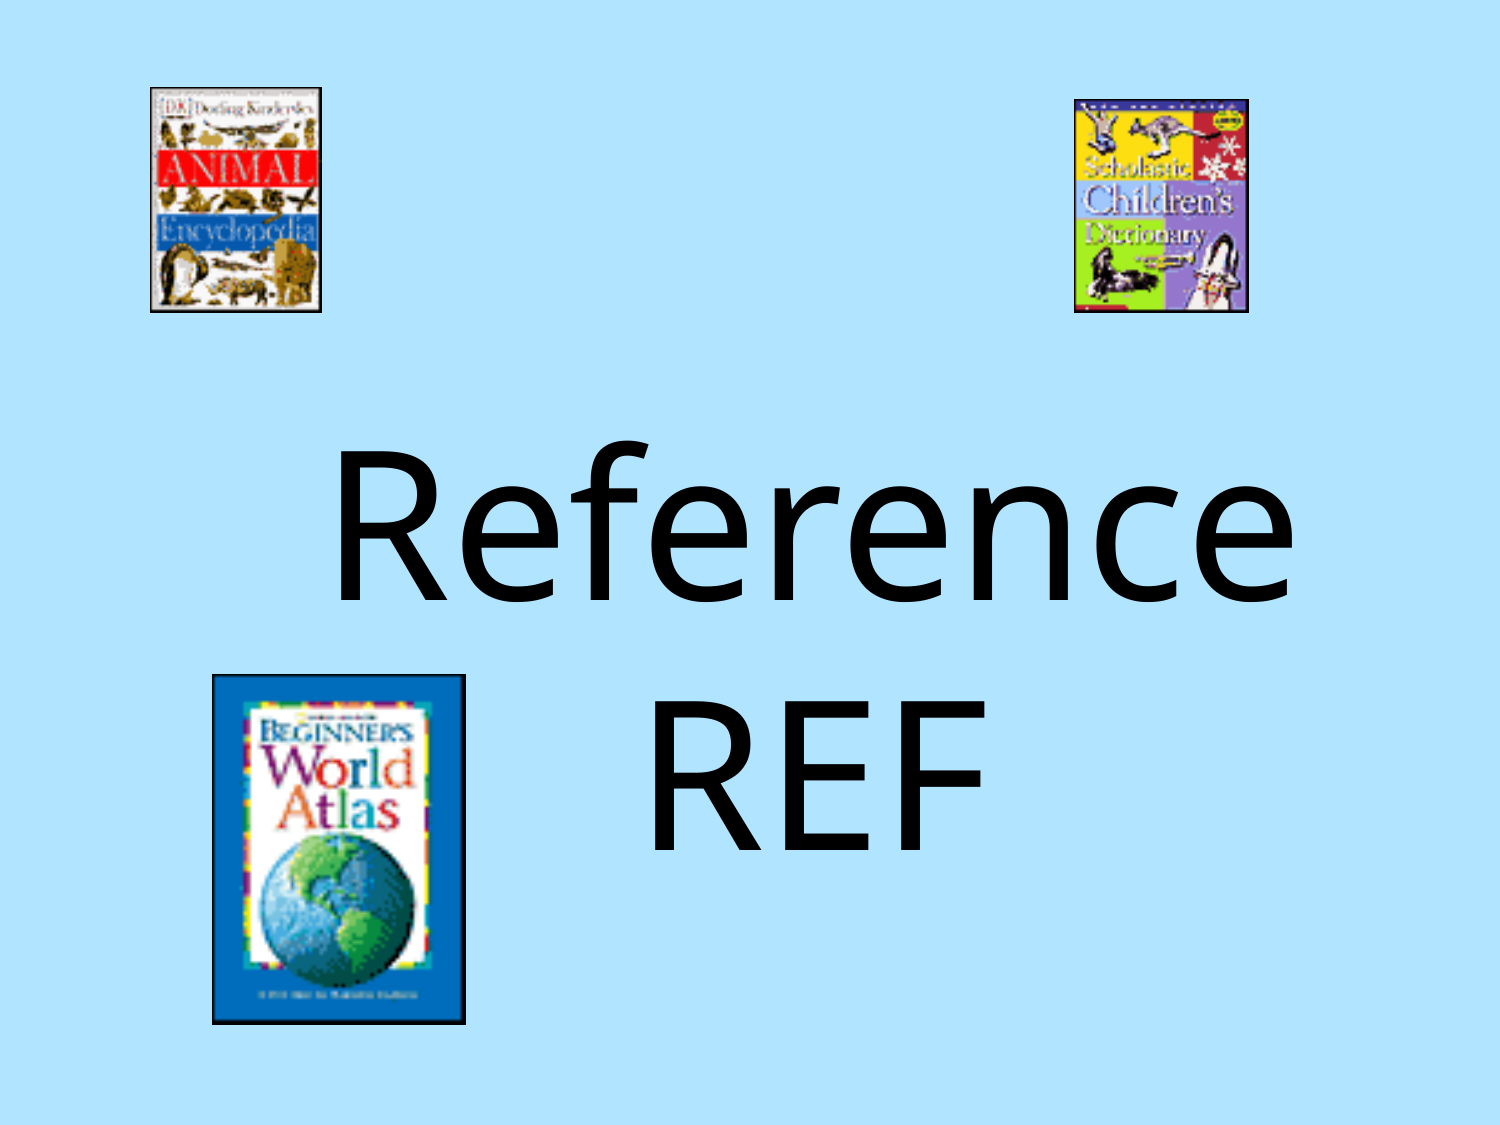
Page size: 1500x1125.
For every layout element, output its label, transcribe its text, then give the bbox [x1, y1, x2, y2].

text_box Reference REF [275, 384, 1350, 1113]
picture [1074, 99, 1249, 313]
picture [212, 674, 466, 1026]
picture [149, 87, 322, 313]
